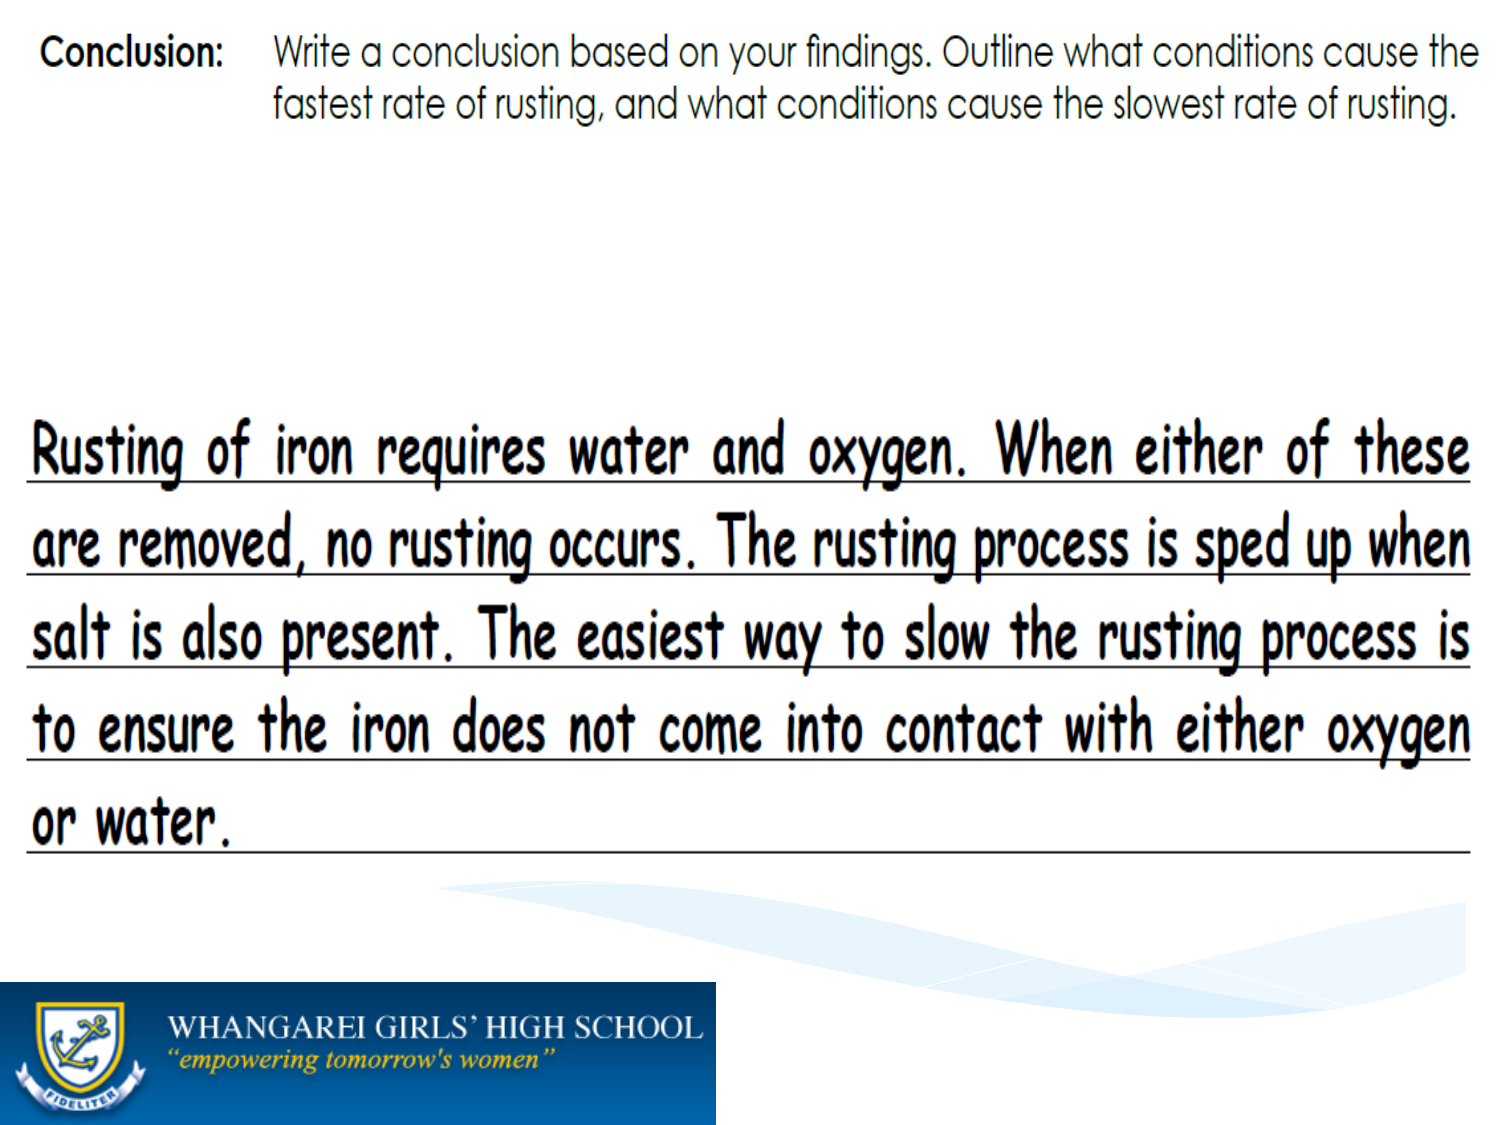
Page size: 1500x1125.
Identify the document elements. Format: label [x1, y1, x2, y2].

picture [24, 12, 1500, 163]
picture [0, 982, 716, 1125]
picture [24, 377, 1500, 876]
